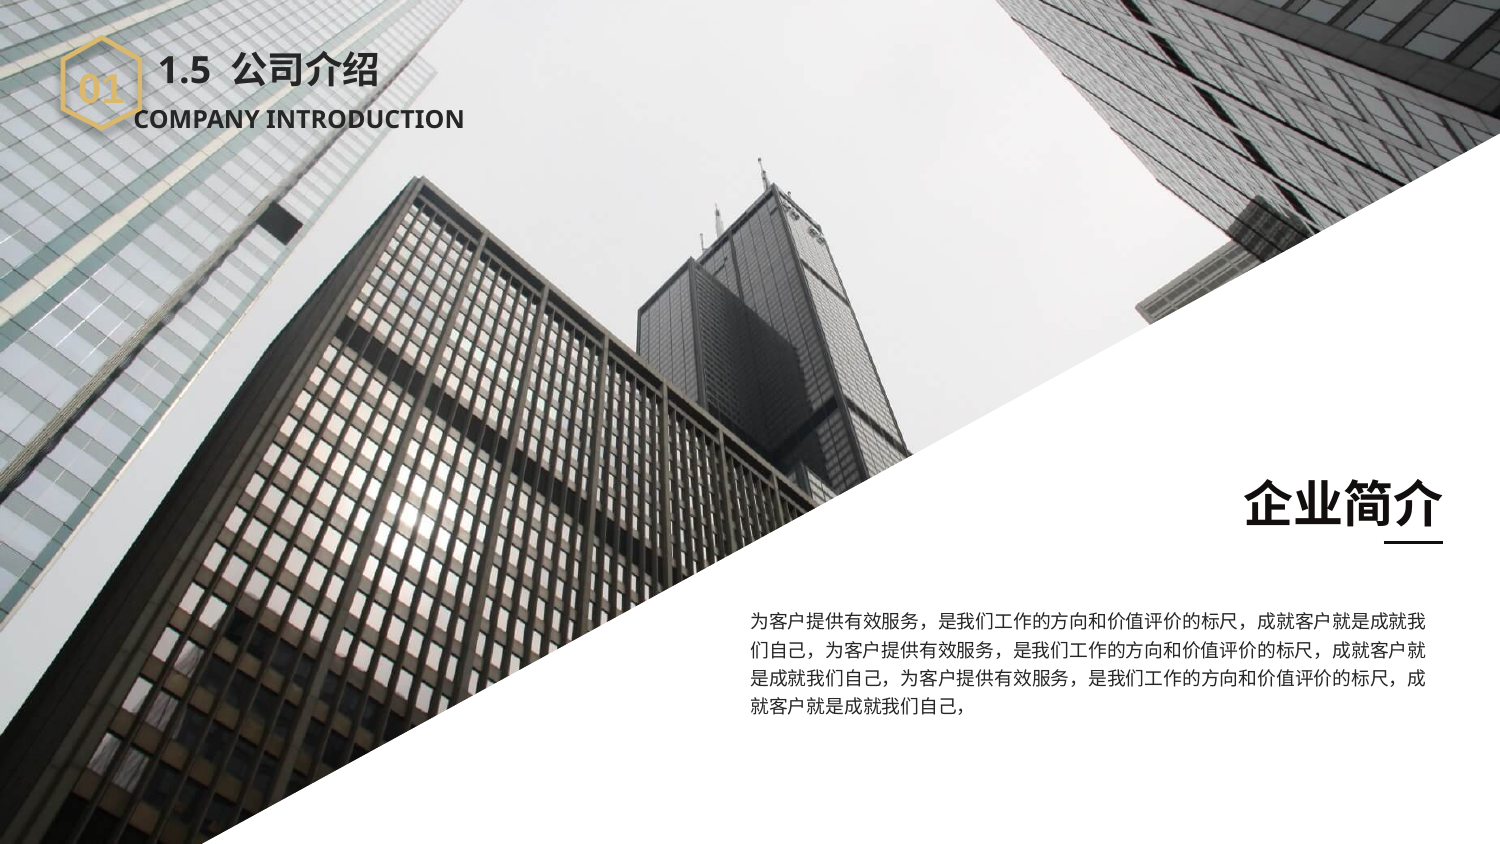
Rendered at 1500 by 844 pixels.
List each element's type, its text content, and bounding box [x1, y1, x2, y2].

text_box 企业简介 [1228, 464, 1459, 540]
text_box 为客户提供有效服务，是我们工作的方向和价值评价的标尺，成就客户就是成就我们自己，为客户提供有效服务，是我们工作的方向和价值评价的标尺，成就客户就是成就我们自己，为客户提供有效服务，是我们工作的方向和价值评价的标尺，成就客户就是成就我们自己， [735, 597, 1443, 725]
text_box COMPANY INTRODUCTION [118, 96, 481, 142]
text_box 1.5 公司介绍 [143, 38, 395, 96]
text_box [62, 37, 140, 129]
picture [0, 0, 1500, 844]
